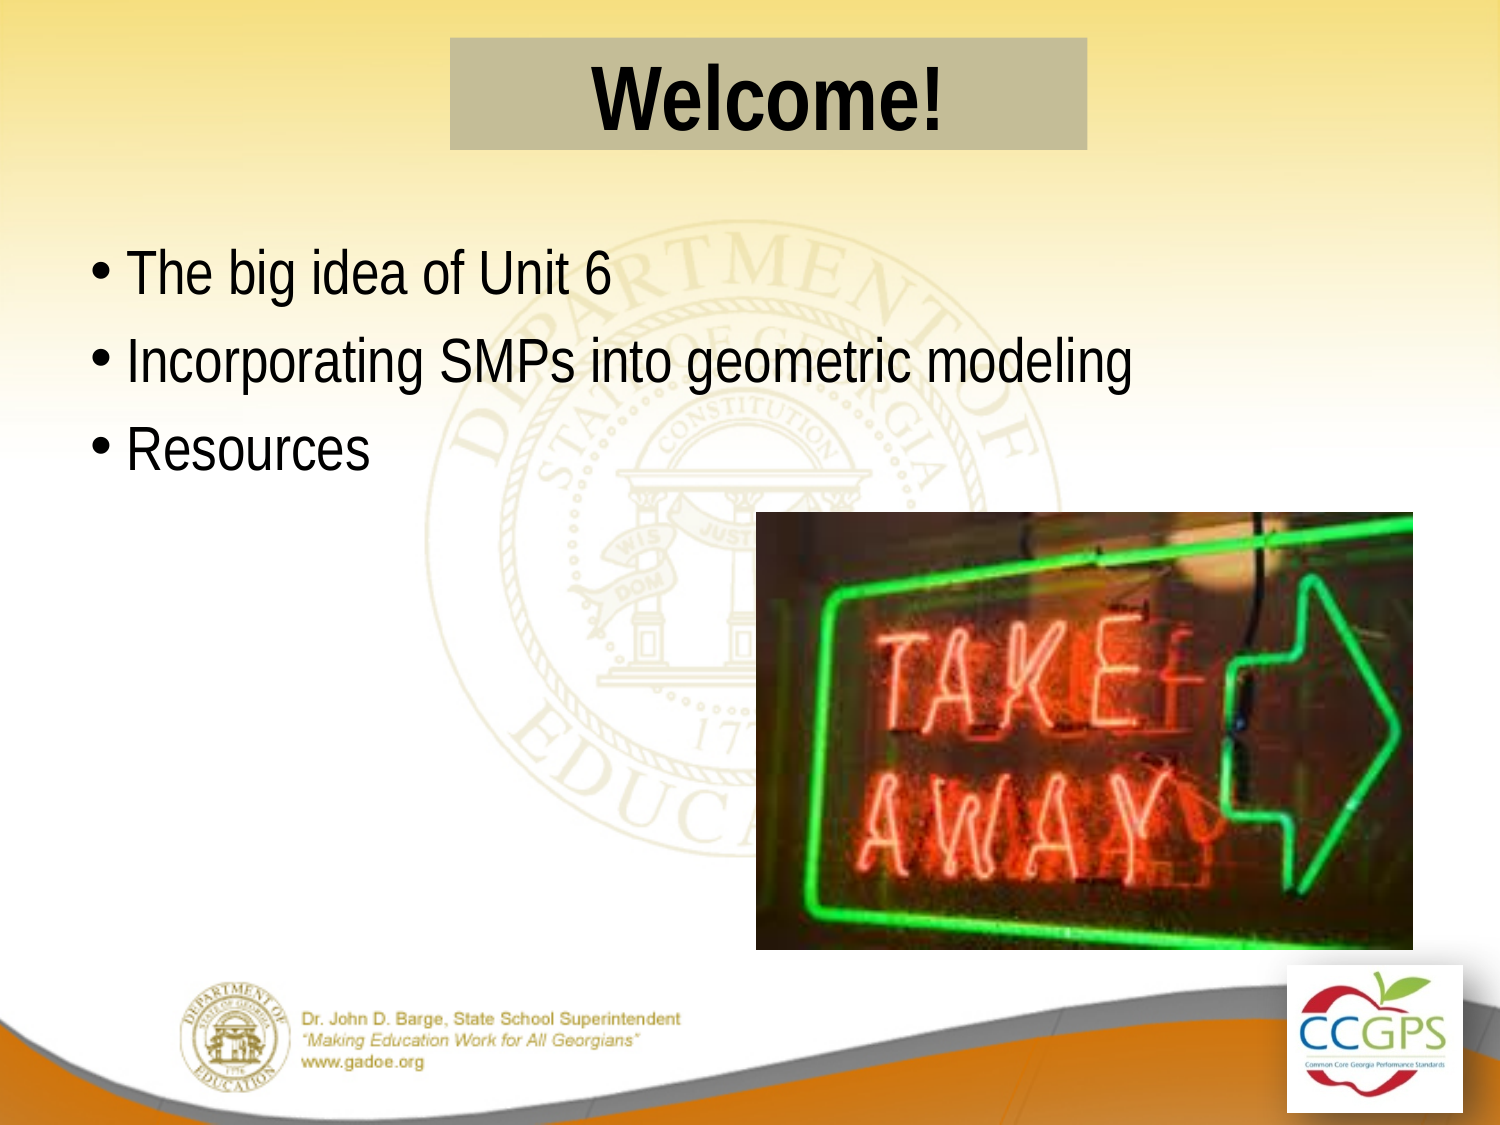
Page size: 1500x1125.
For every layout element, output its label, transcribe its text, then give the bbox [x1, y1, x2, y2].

title Welcome! [449, 37, 1088, 151]
picture [0, 0, 1500, 1125]
subtitle The big idea of Unit 6 Incorporating SMPs into geometric modeling Resources [0, 224, 1463, 613]
